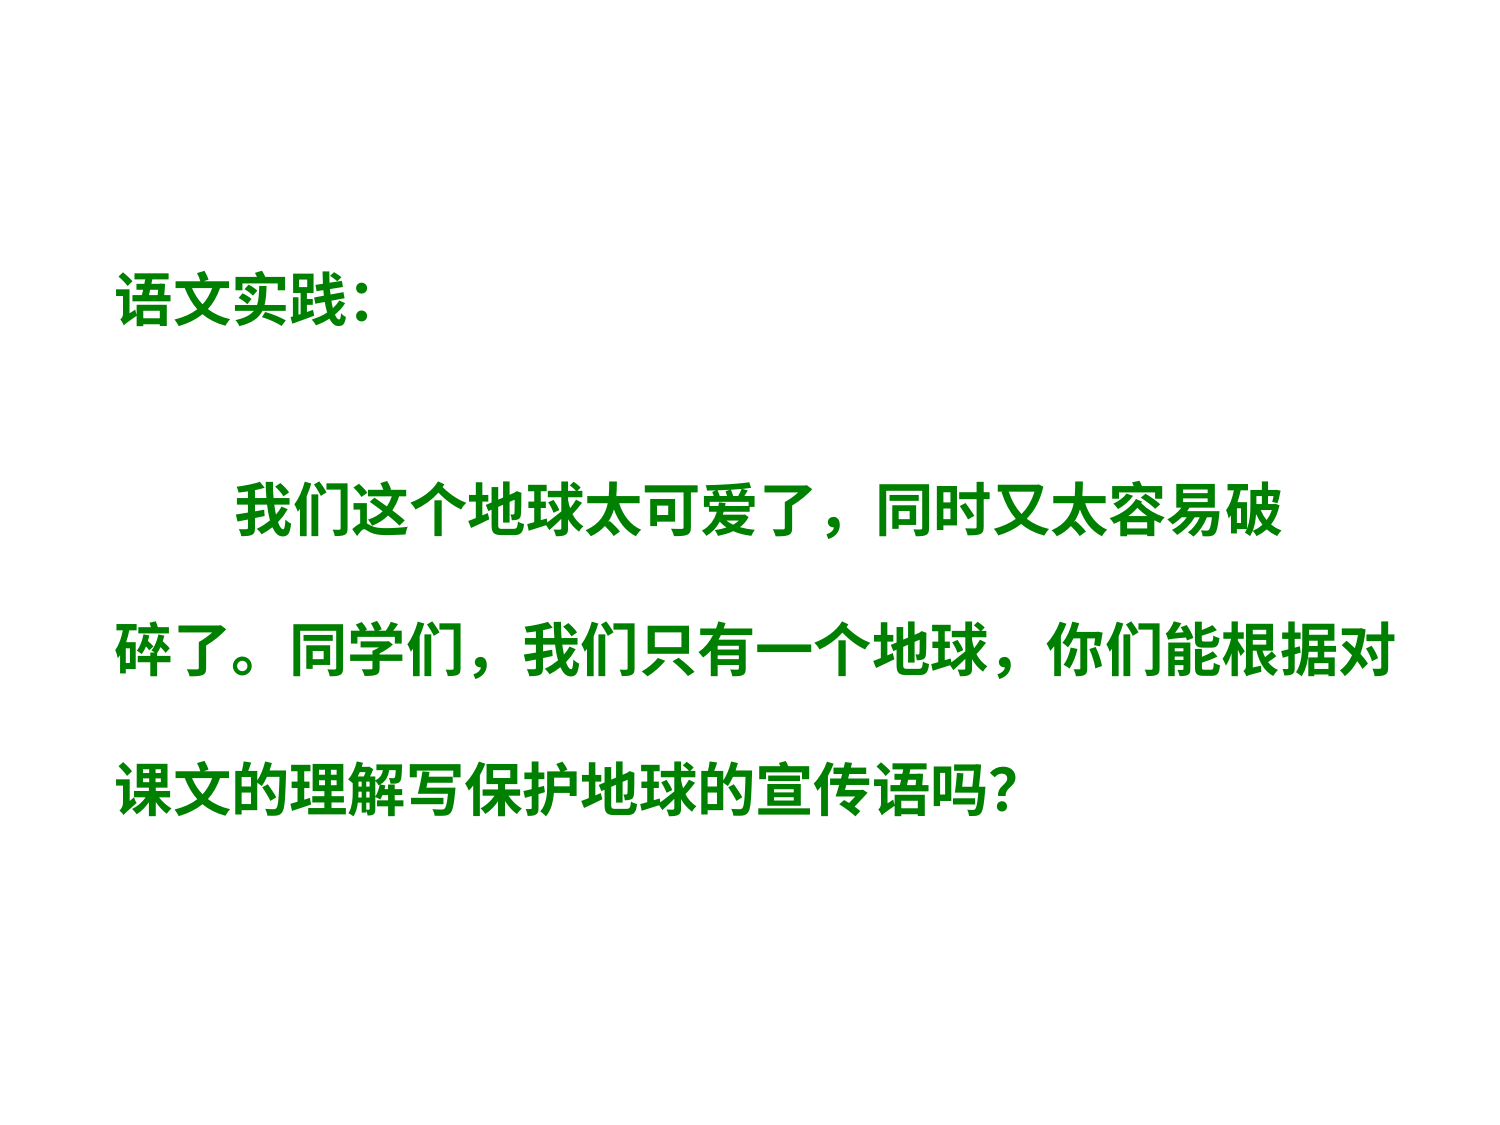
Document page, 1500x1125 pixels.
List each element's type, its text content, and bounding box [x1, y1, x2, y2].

text_box 语文实践： 我们这个地球太可爱了，同时又太容易破 碎了。同学们，我们只有一个地球，你们能根据对 课文的理解写保护地球的宣传语吗？ [100, 255, 1436, 830]
